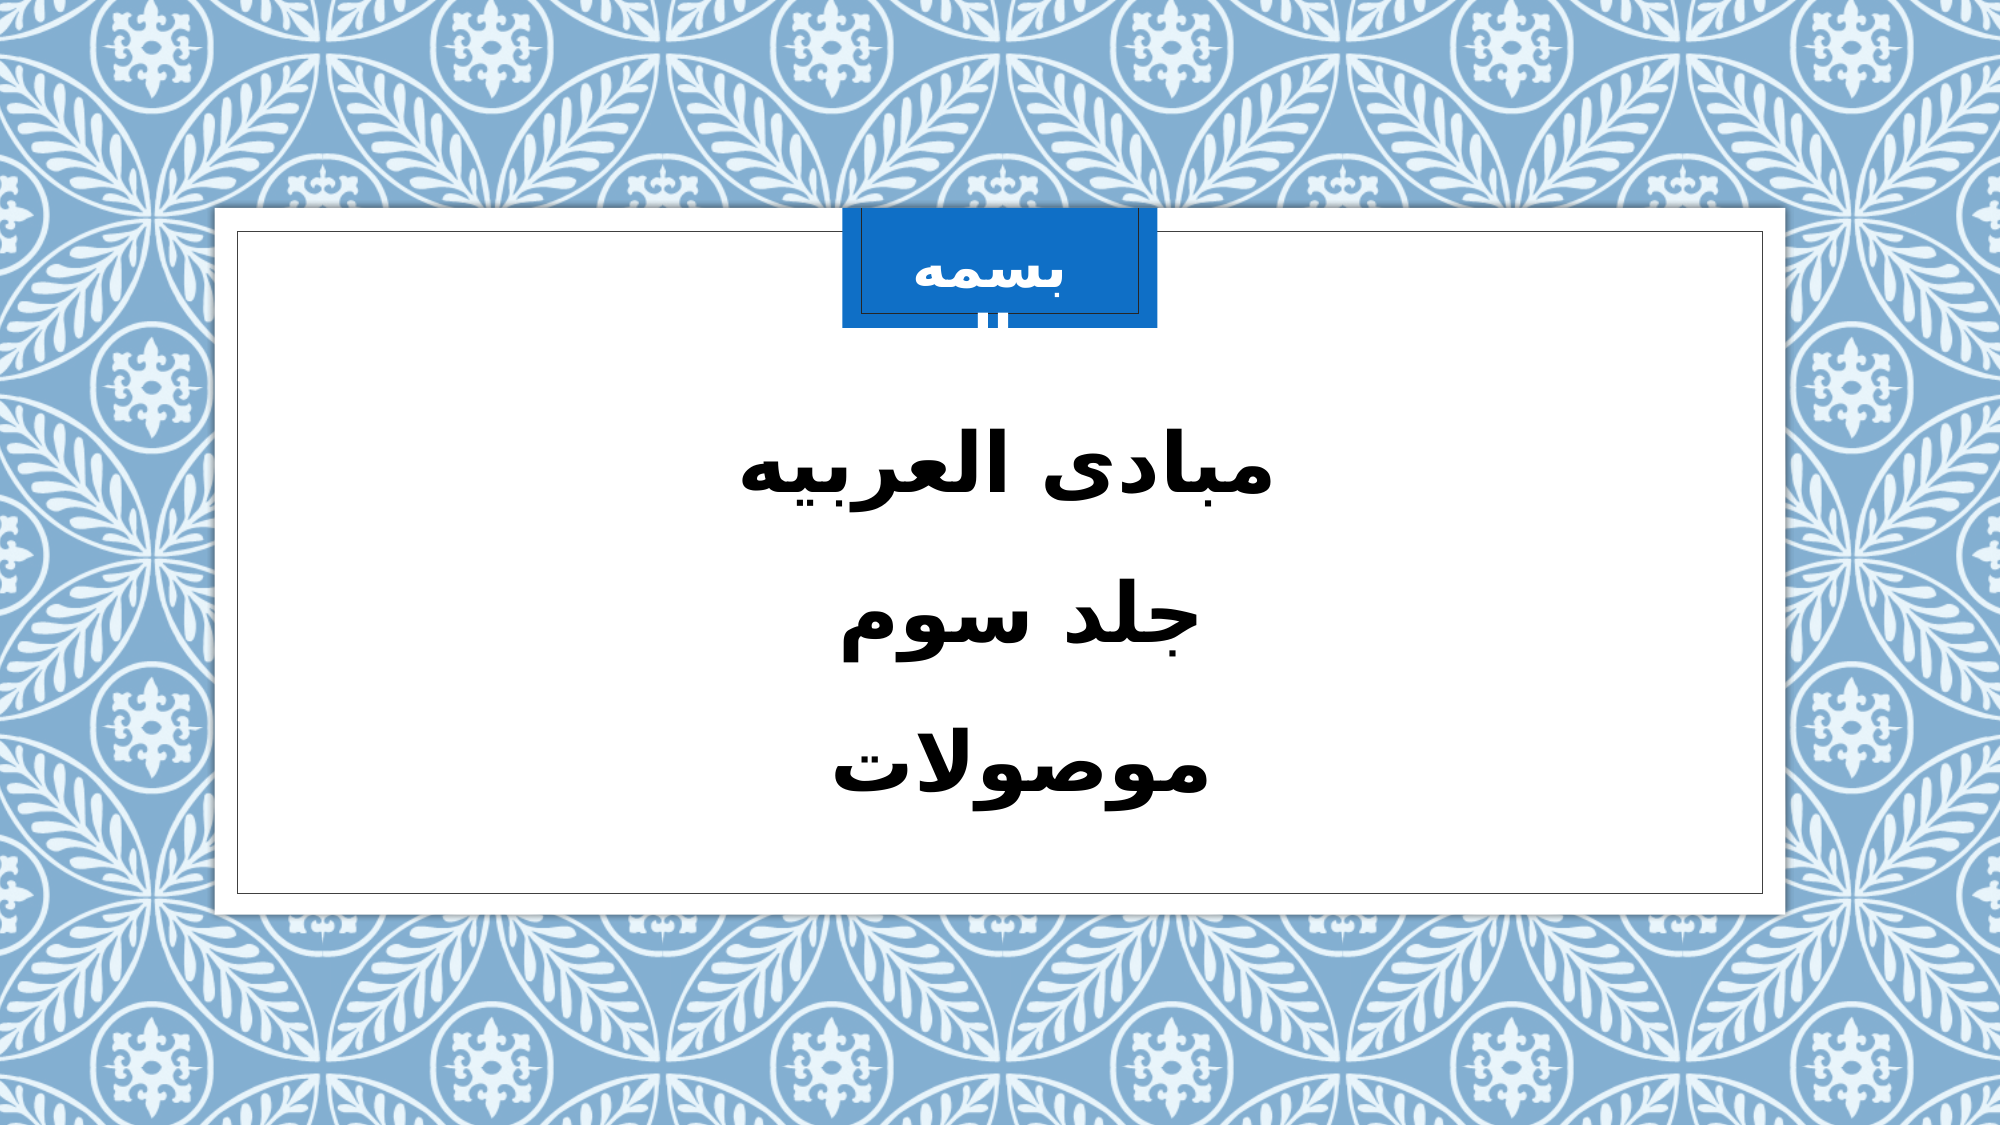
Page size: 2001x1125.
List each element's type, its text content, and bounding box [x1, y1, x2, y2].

text_box بسمه تعالی [897, 221, 1147, 377]
text_box مبادی العربیه جلد سوم موصولات [659, 351, 1385, 816]
